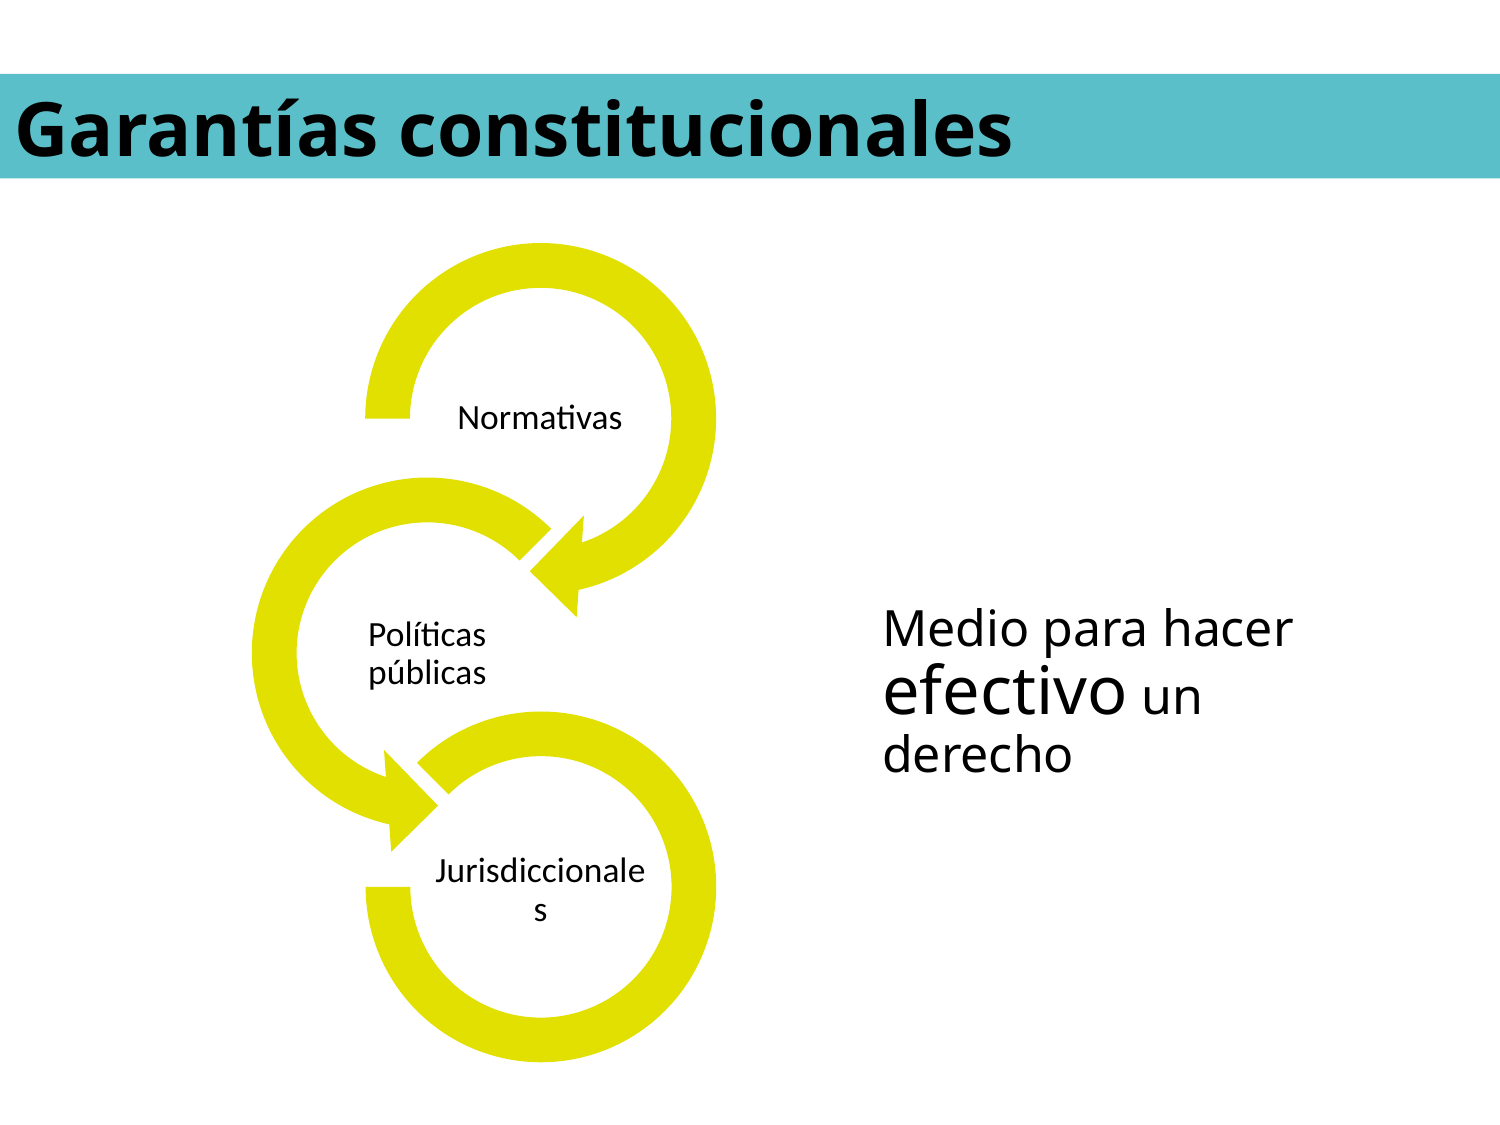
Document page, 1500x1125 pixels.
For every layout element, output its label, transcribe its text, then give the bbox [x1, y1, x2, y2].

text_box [100, 212, 868, 1065]
text_box Medio para hacer efectivo un derecho [868, 557, 1336, 811]
text_box Garantías constitucionales [0, 73, 1500, 179]
